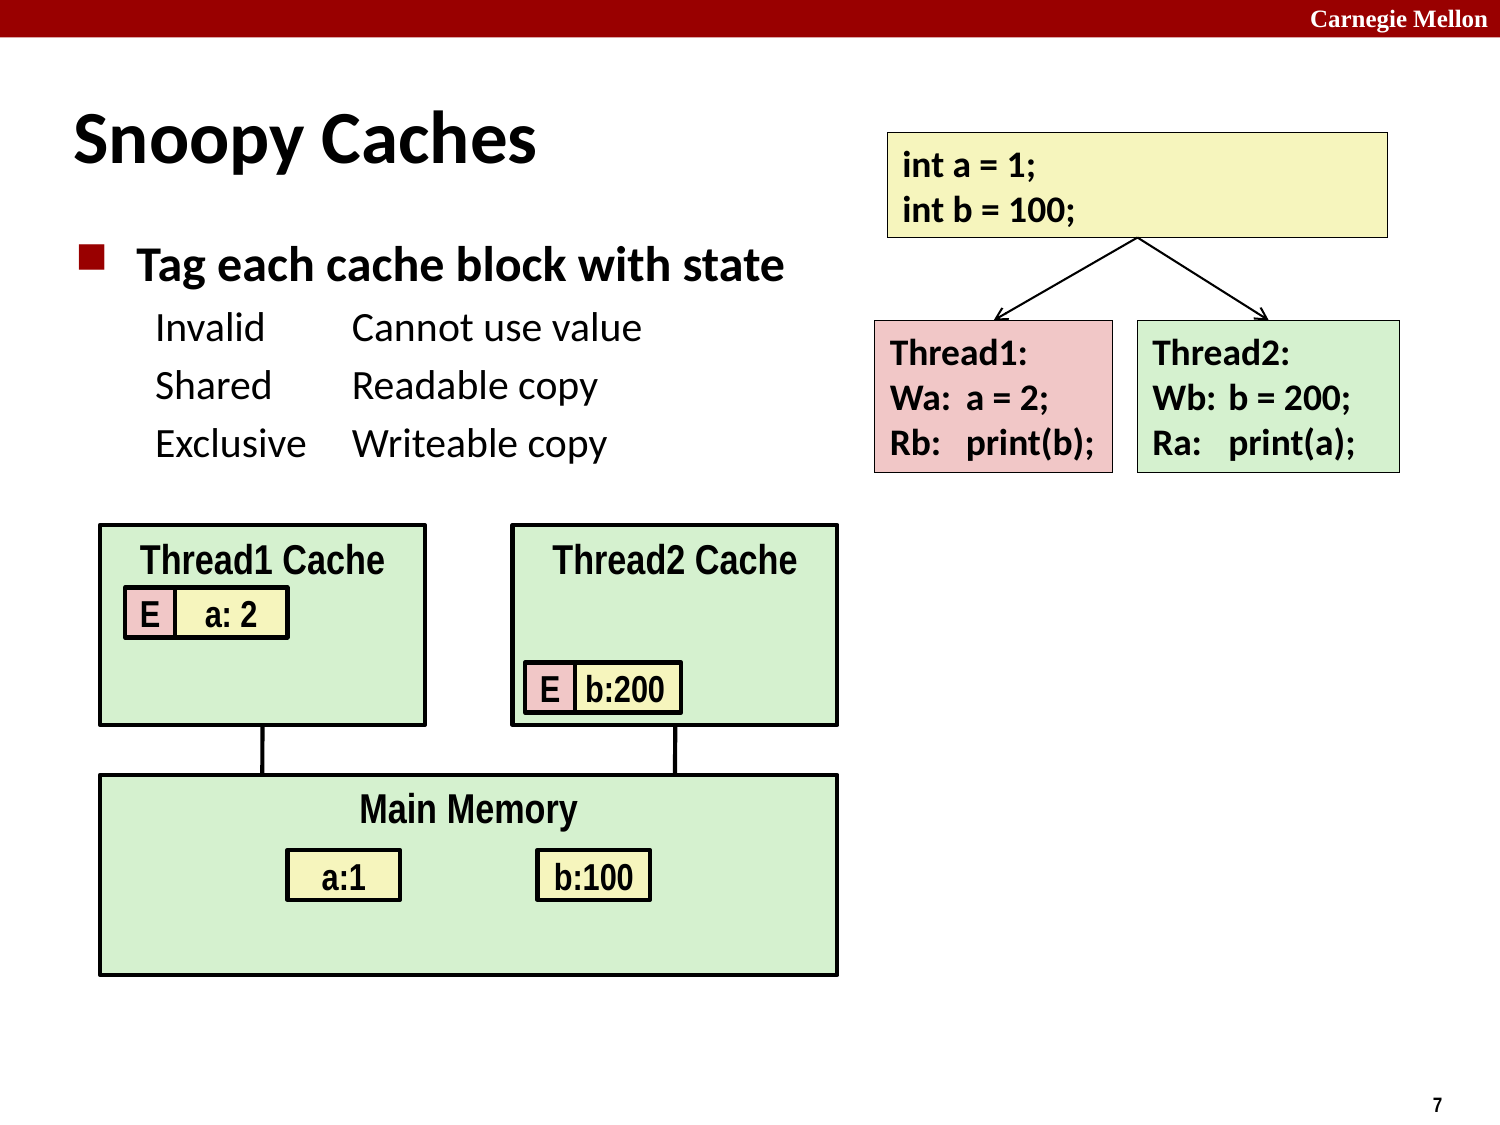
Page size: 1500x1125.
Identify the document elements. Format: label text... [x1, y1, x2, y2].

text_box a:1 [287, 849, 400, 900]
list Tag each cache block with state Invalid Cannot use value Shared Readable copy Exclusive Writeable copy [64, 223, 869, 326]
text_box Main Memory [99, 774, 838, 975]
title Snoopy Caches [58, 71, 1305, 197]
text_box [874, 132, 1401, 473]
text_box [124, 587, 288, 638]
text_box b:100 [537, 849, 650, 900]
text_box Thread1 Cache [99, 525, 425, 725]
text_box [524, 662, 682, 713]
text_box Thread2 Cache [512, 525, 838, 725]
